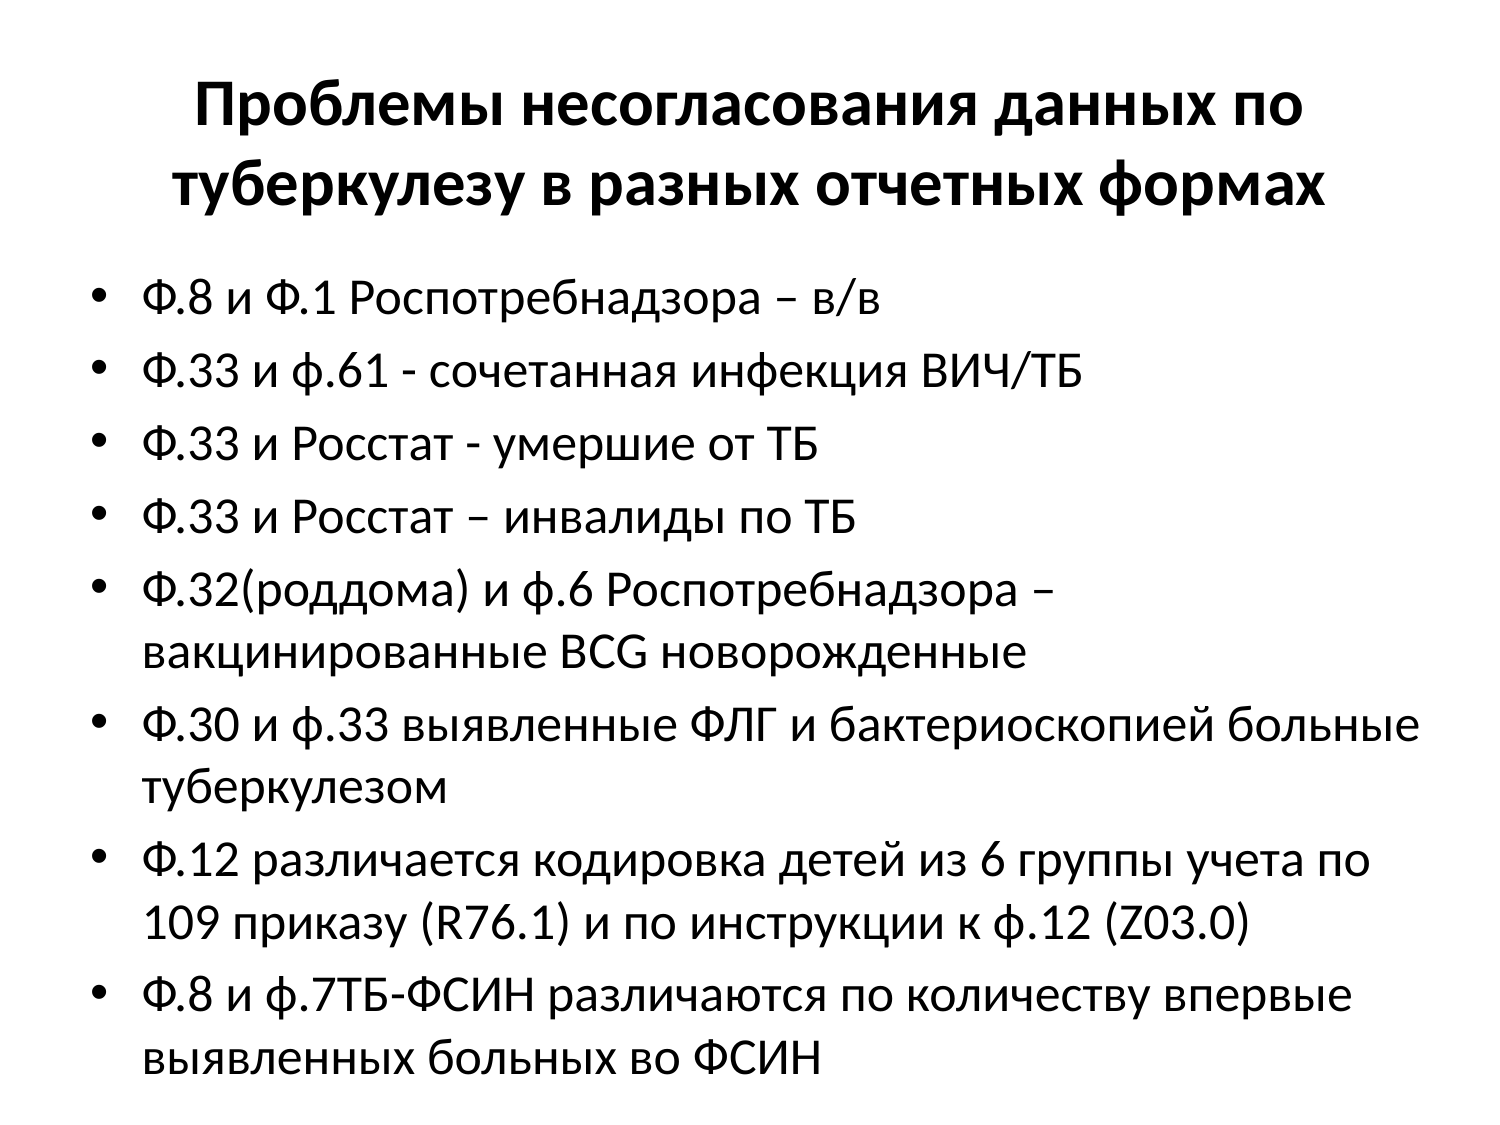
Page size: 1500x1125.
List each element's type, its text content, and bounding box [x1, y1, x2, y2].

title Проблемы несогласования данных по туберкулезу в разных отчетных формах [74, 44, 1426, 233]
list Ф.8 и Ф.1 Роспотребнадзора – в/в Ф.33 и ф.61 - сочетанная инфекция ВИЧ/ТБ Ф.33 и Росстат - умершие от ТБ Ф.33 и Росстат – инвалиды по ТБ Ф.32(роддома) и ф.6 Роспотребнадзора – вакцинированные ВCG новорожденные Ф.30 и ф.33 выявленные ФЛГ и бактериоскопией больные туберкулезом Ф.12 различается кодировка детей из 6 группы учета по 109 приказу (R76.1) и по инструкции к ф.12 (Z03.0) Ф.8 и ф.7ТБ-ФСИН различаются по количеству впервые выявленных больных во ФСИН [74, 255, 1448, 1095]
